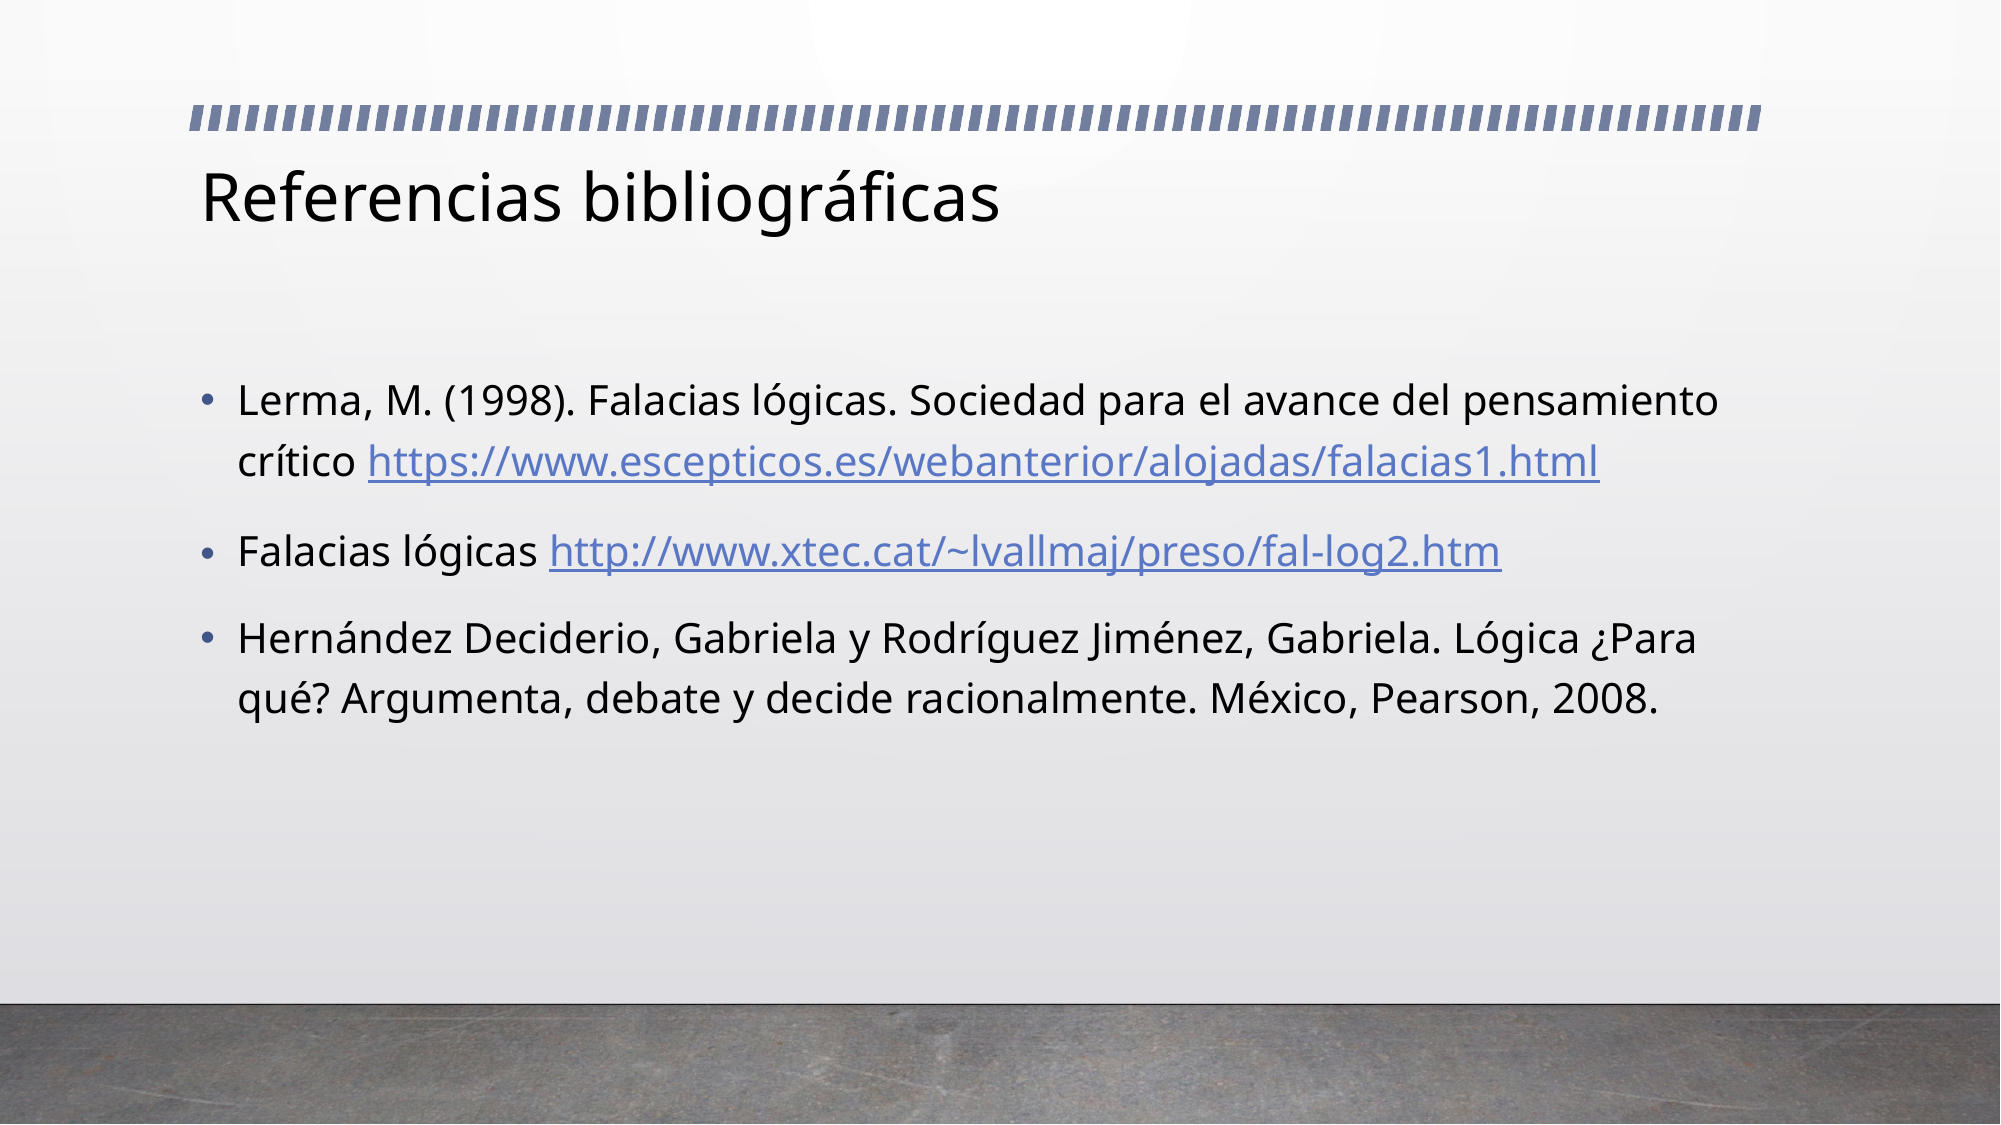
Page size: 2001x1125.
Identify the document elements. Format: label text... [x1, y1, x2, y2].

title Referencias bibliográficas [185, 156, 1761, 329]
list Lerma, M. (1998). Falacias lógicas. Sociedad para el avance del pensamiento crítico https://www.escepticos.es/webanterior/alojadas/falacias1.html Falacias lógicas http://www.xtec.cat/~lvallmaj/preso/fal-log2.htm Hernández Deciderio, Gabriela y Rodríguez Jiménez, Gabriela. Lógica ¿Para qué? Argumenta, debate y decide racionalmente. México, Pearson, 2008. [185, 356, 1761, 897]
picture [0, 1004, 2000, 1124]
